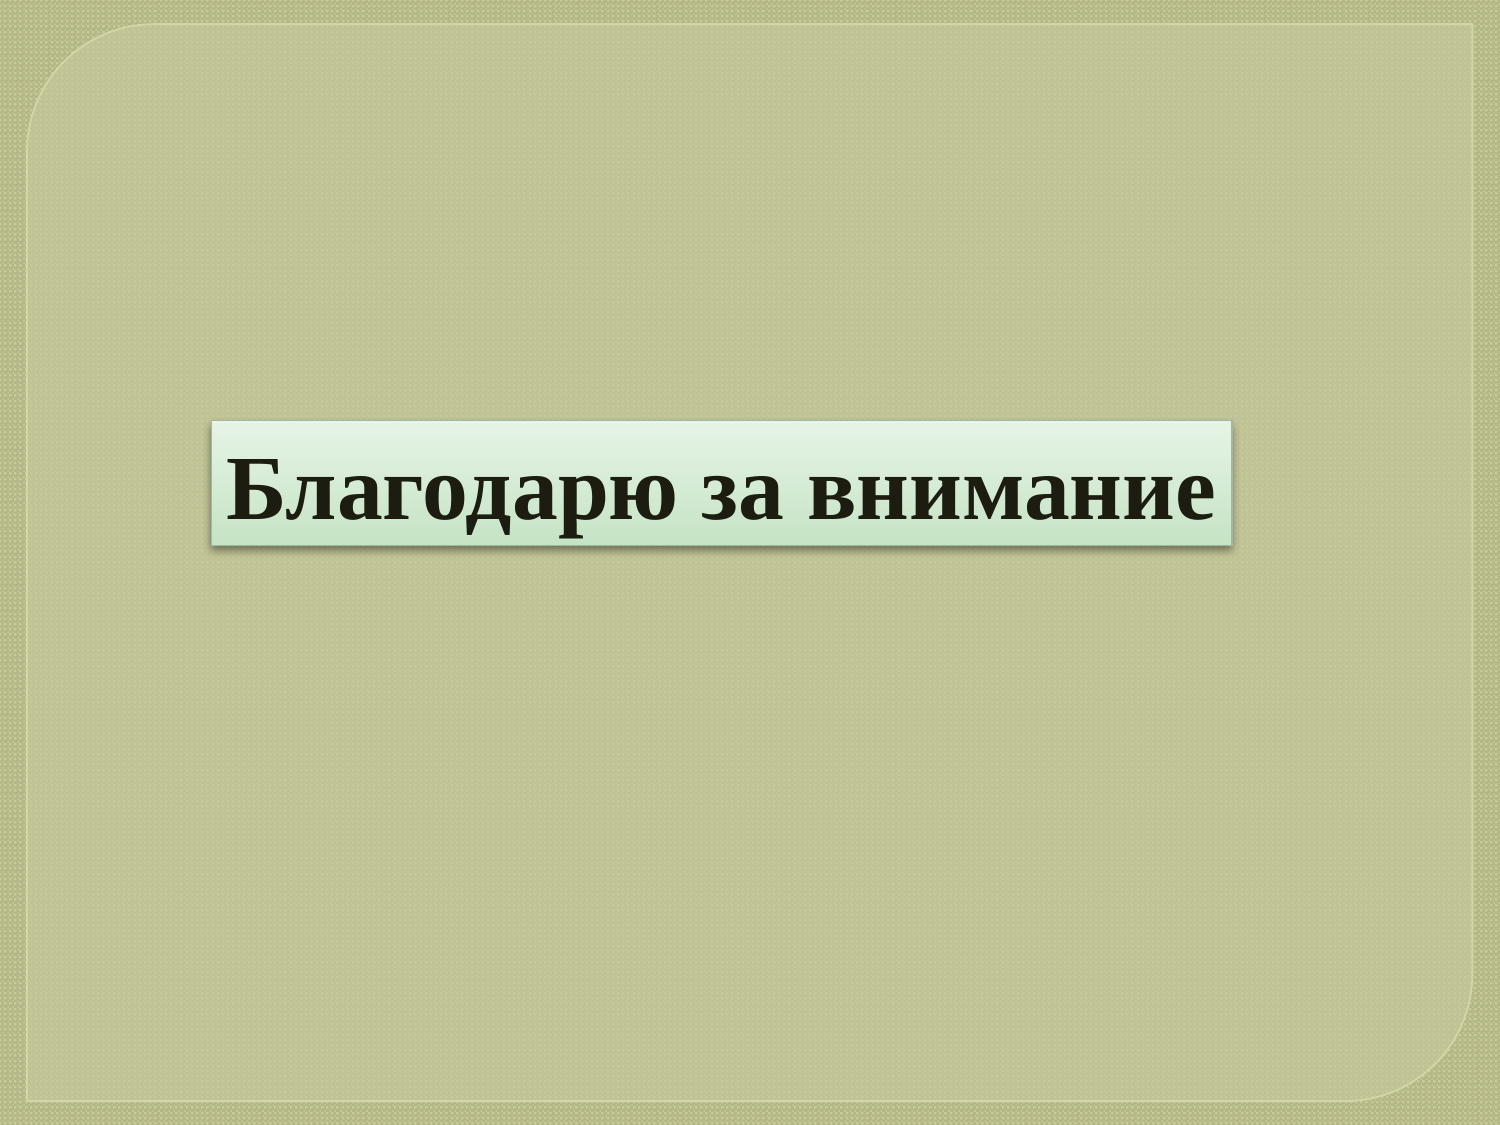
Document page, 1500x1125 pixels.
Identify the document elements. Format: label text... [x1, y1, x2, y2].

text_box Благодарю за внимание [211, 420, 1233, 546]
